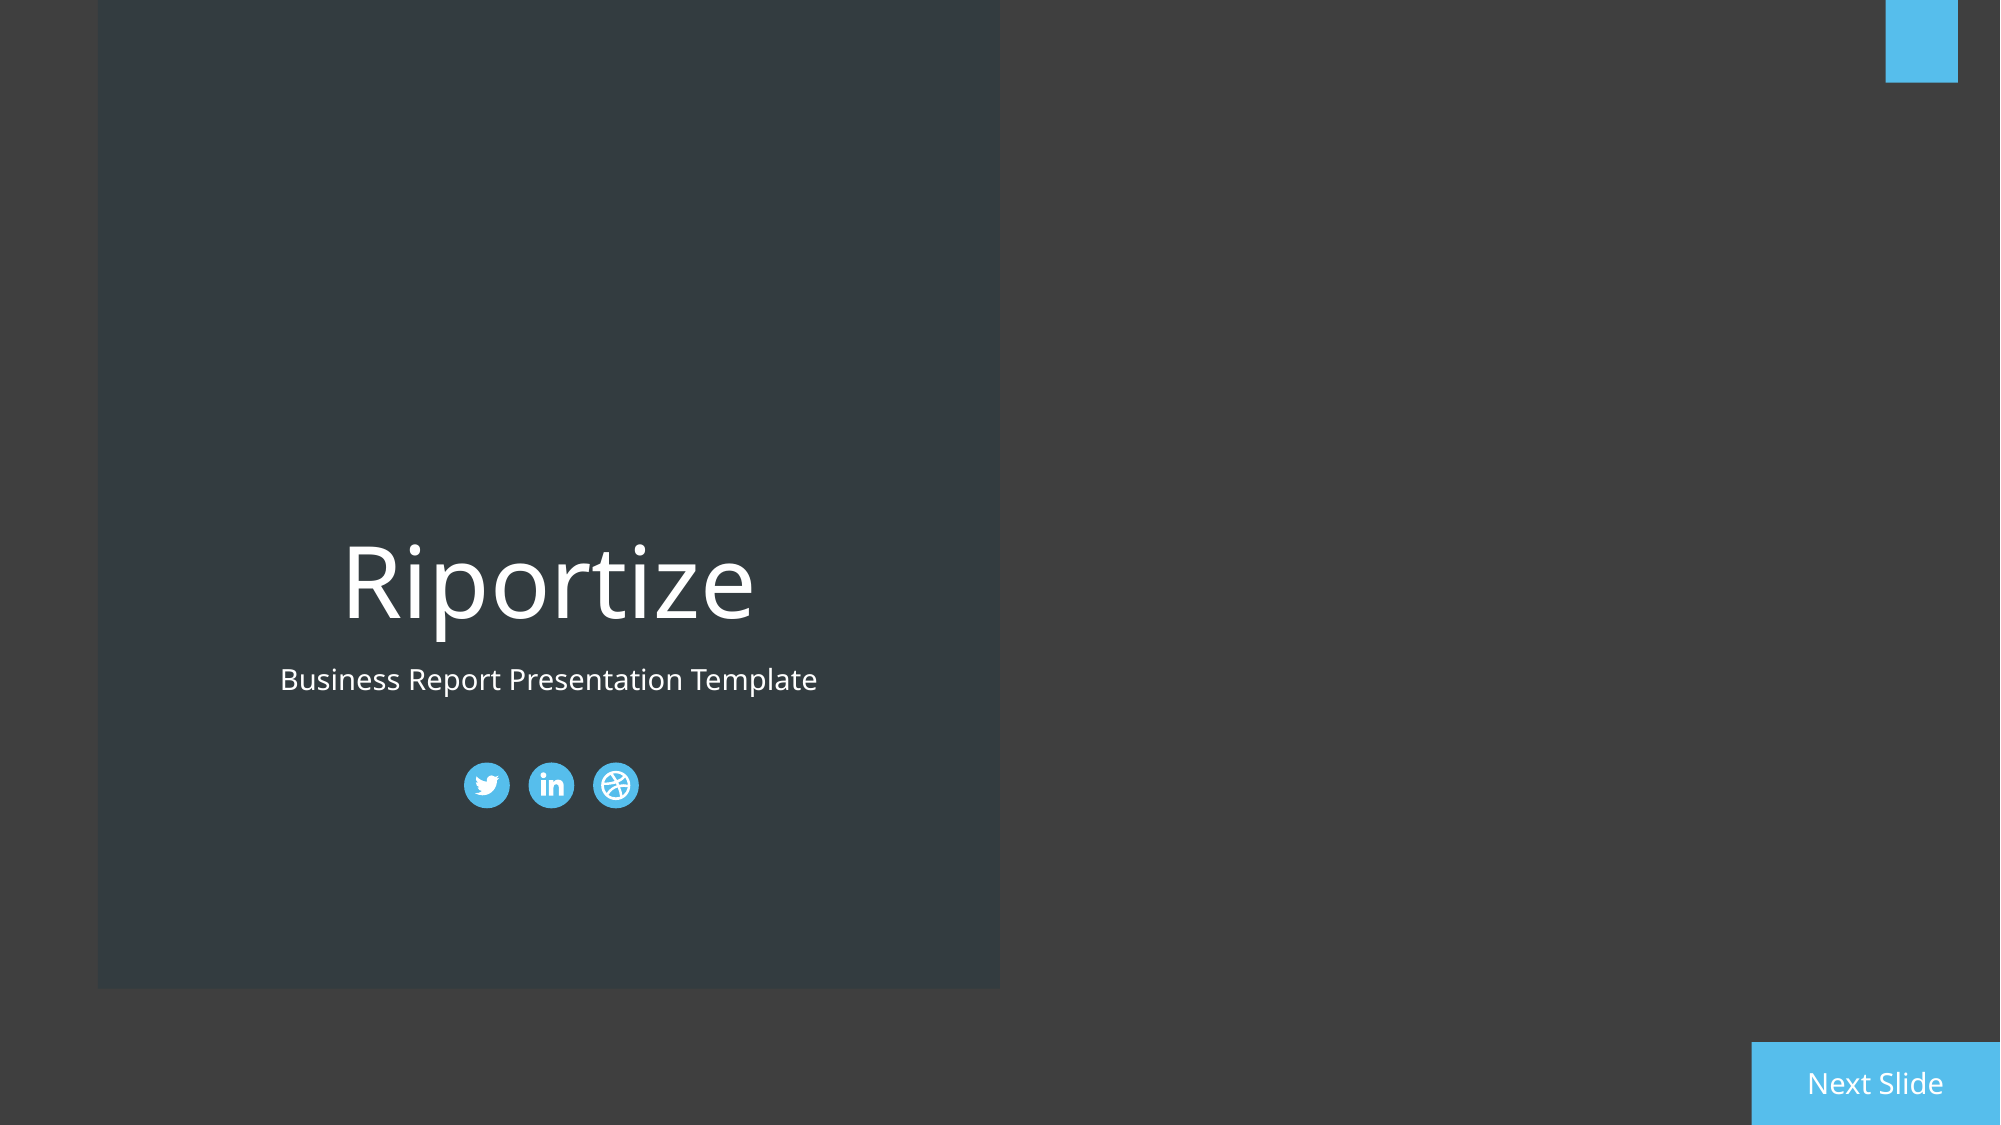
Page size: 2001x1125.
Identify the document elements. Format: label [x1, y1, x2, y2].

text_box [464, 762, 510, 809]
text_box [593, 762, 639, 809]
text_box [528, 762, 575, 809]
picture [0, 0, 2000, 1125]
